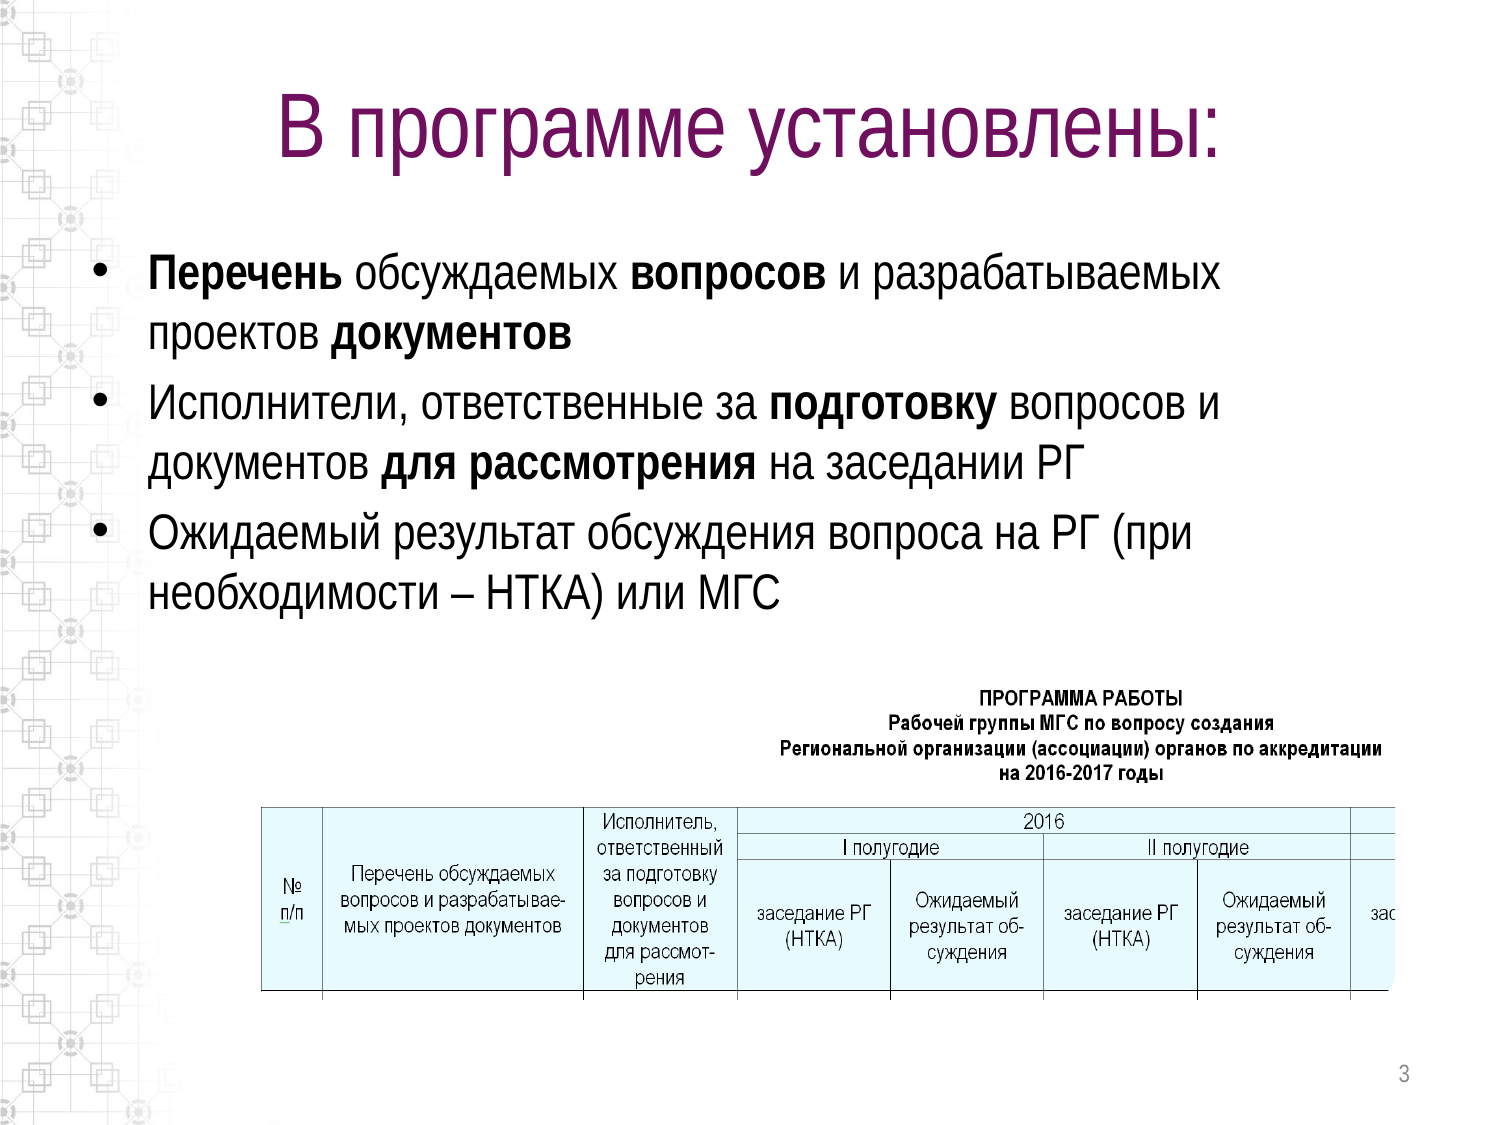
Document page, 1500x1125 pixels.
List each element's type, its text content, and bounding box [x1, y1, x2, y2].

list Перечень обсуждаемых вопросов и разрабатываемых проектов документов Исполнители, ответственные за подготовку вопросов и документов для рассмотрения на заседании РГ Ожидаемый результат обсуждения вопроса на РГ (при необходимости – НТКА) или МГС [76, 231, 1260, 975]
picture [0, 0, 1500, 1125]
title В программе установлены: [75, 45, 1425, 197]
slide_number 3 [1074, 1042, 1425, 1103]
